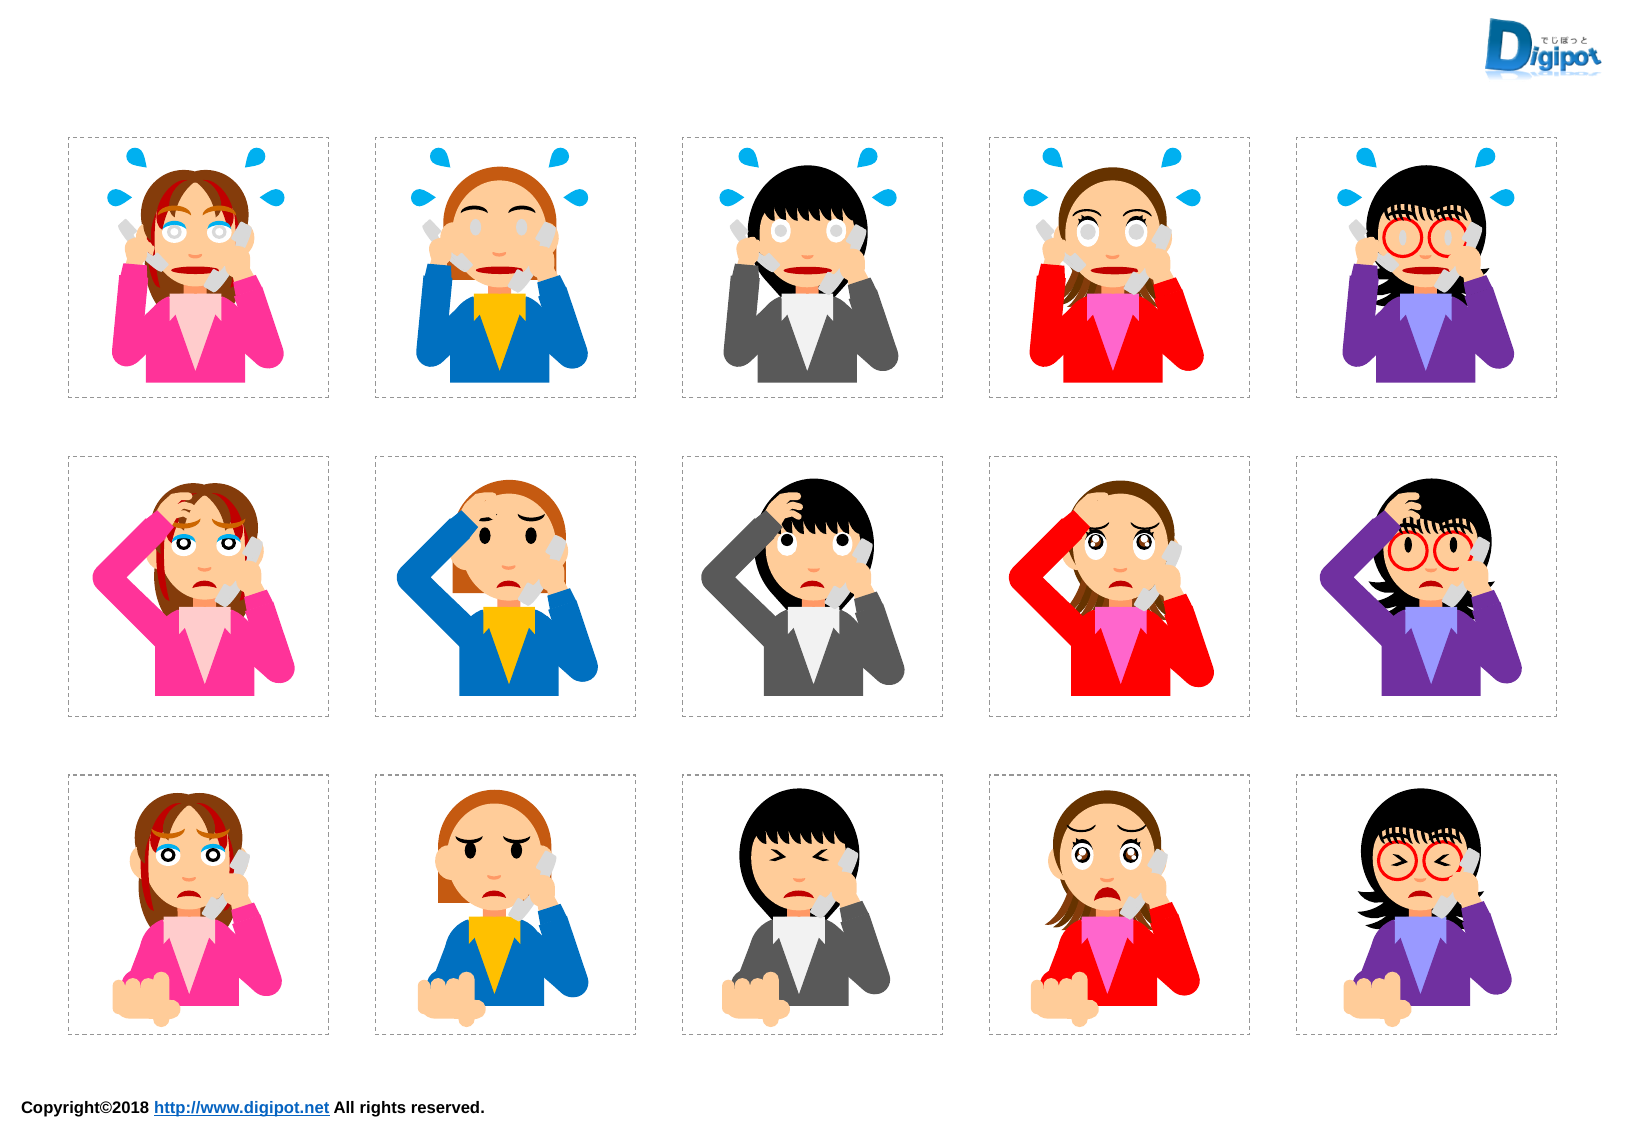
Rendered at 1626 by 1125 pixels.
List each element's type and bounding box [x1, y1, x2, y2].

text_box [112, 792, 286, 1028]
text_box [1336, 478, 1526, 696]
picture [1485, 18, 1602, 82]
text_box [417, 789, 593, 1028]
text_box [1030, 790, 1204, 1028]
text_box [1023, 146, 1208, 383]
text_box [719, 146, 903, 383]
text_box [108, 483, 299, 696]
text_box [1343, 788, 1516, 1028]
text_box [717, 478, 909, 696]
text_box [413, 479, 603, 696]
text_box [721, 788, 895, 1028]
text_box [1337, 146, 1519, 383]
text_box [1025, 480, 1218, 696]
text_box [107, 146, 288, 383]
text_box [410, 146, 592, 383]
